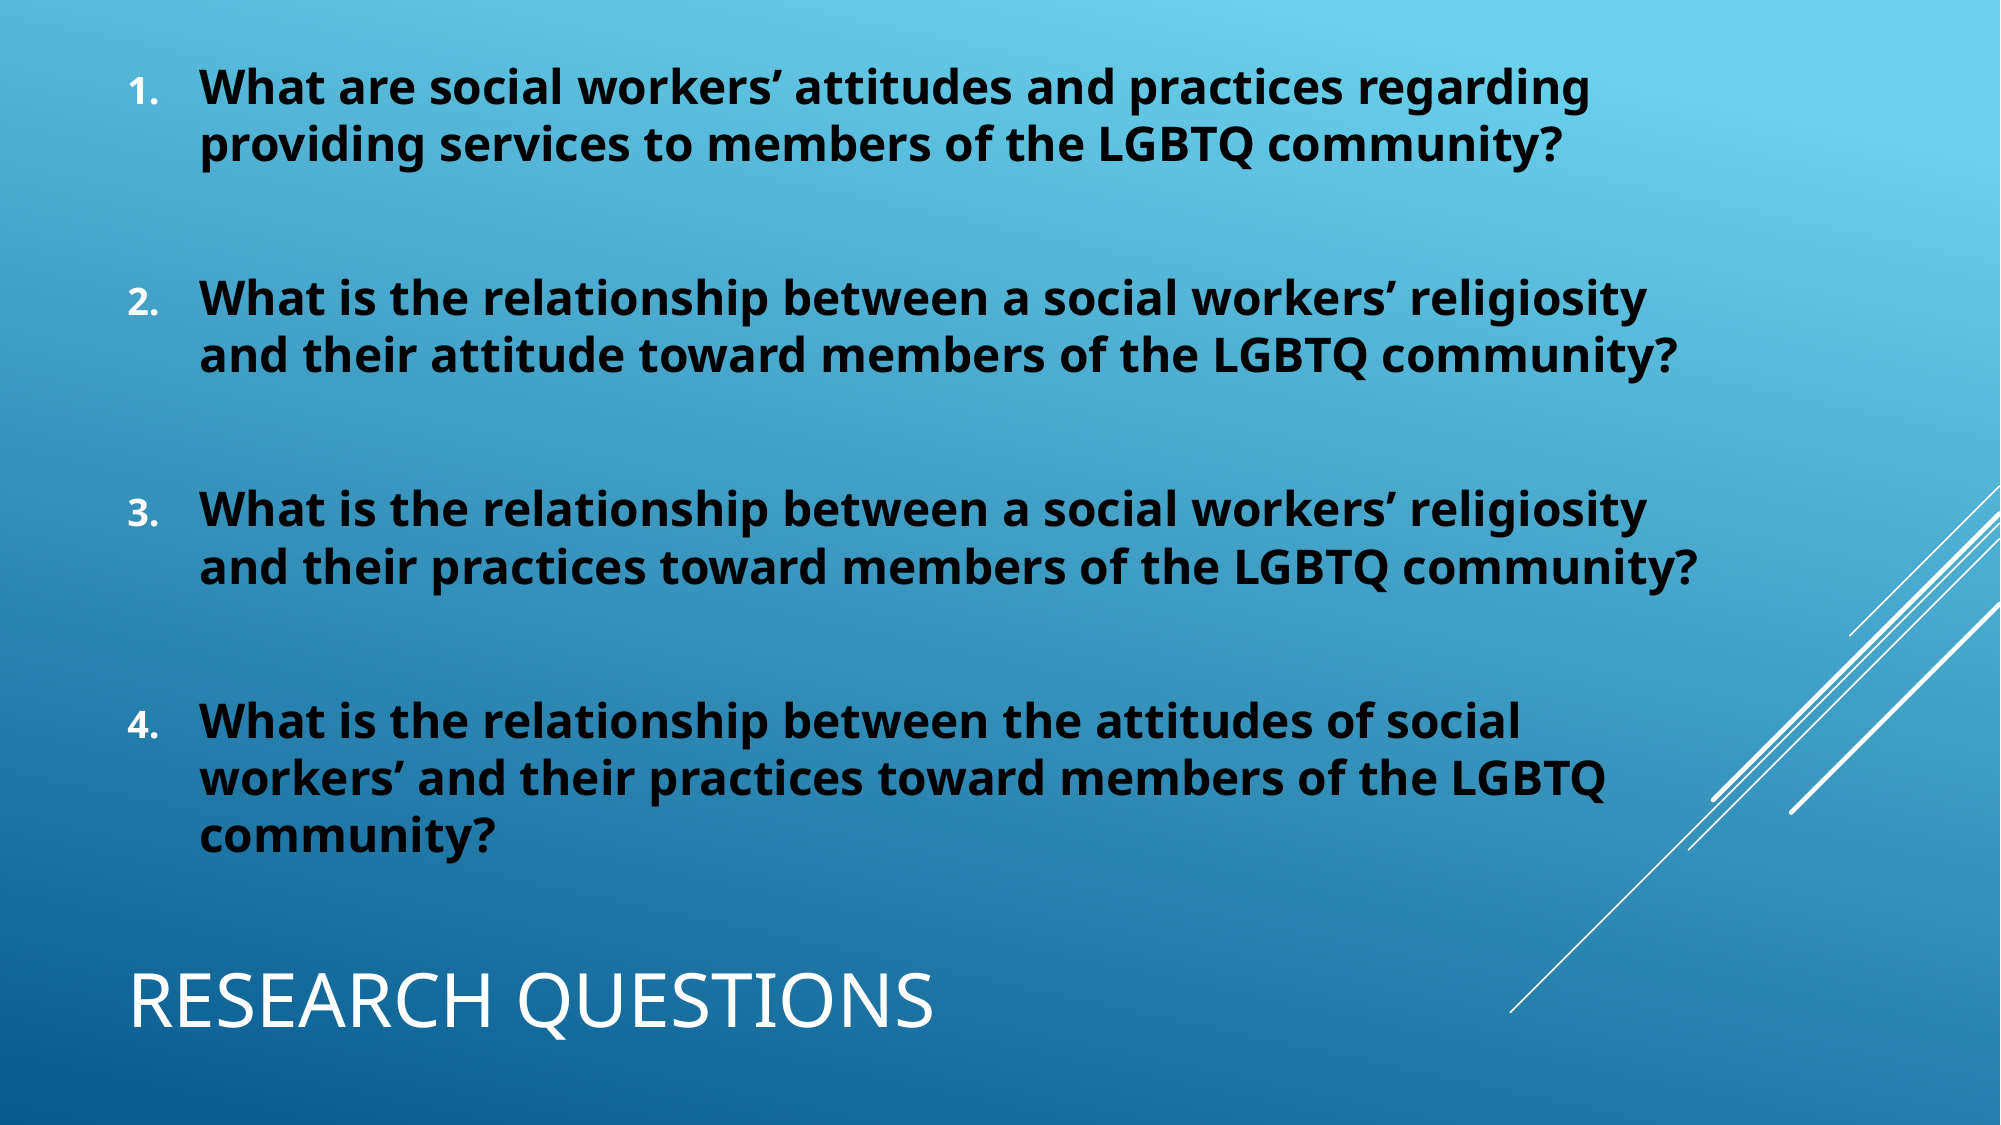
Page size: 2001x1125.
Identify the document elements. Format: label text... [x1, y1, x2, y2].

title Research Questions [112, 920, 1513, 1076]
list What are social workers’ attitudes and practices regarding providing services to members of the LGBTQ community? What is the relationship between a social workers’ religiosity and their attitude toward members of the LGBTQ community? What is the relationship between a social workers’ religiosity and their practices toward members of the LGBTQ community? What is the relationship between the attitudes of social workers’ and their practices toward members of the LGBTQ community? [112, 49, 1743, 920]
